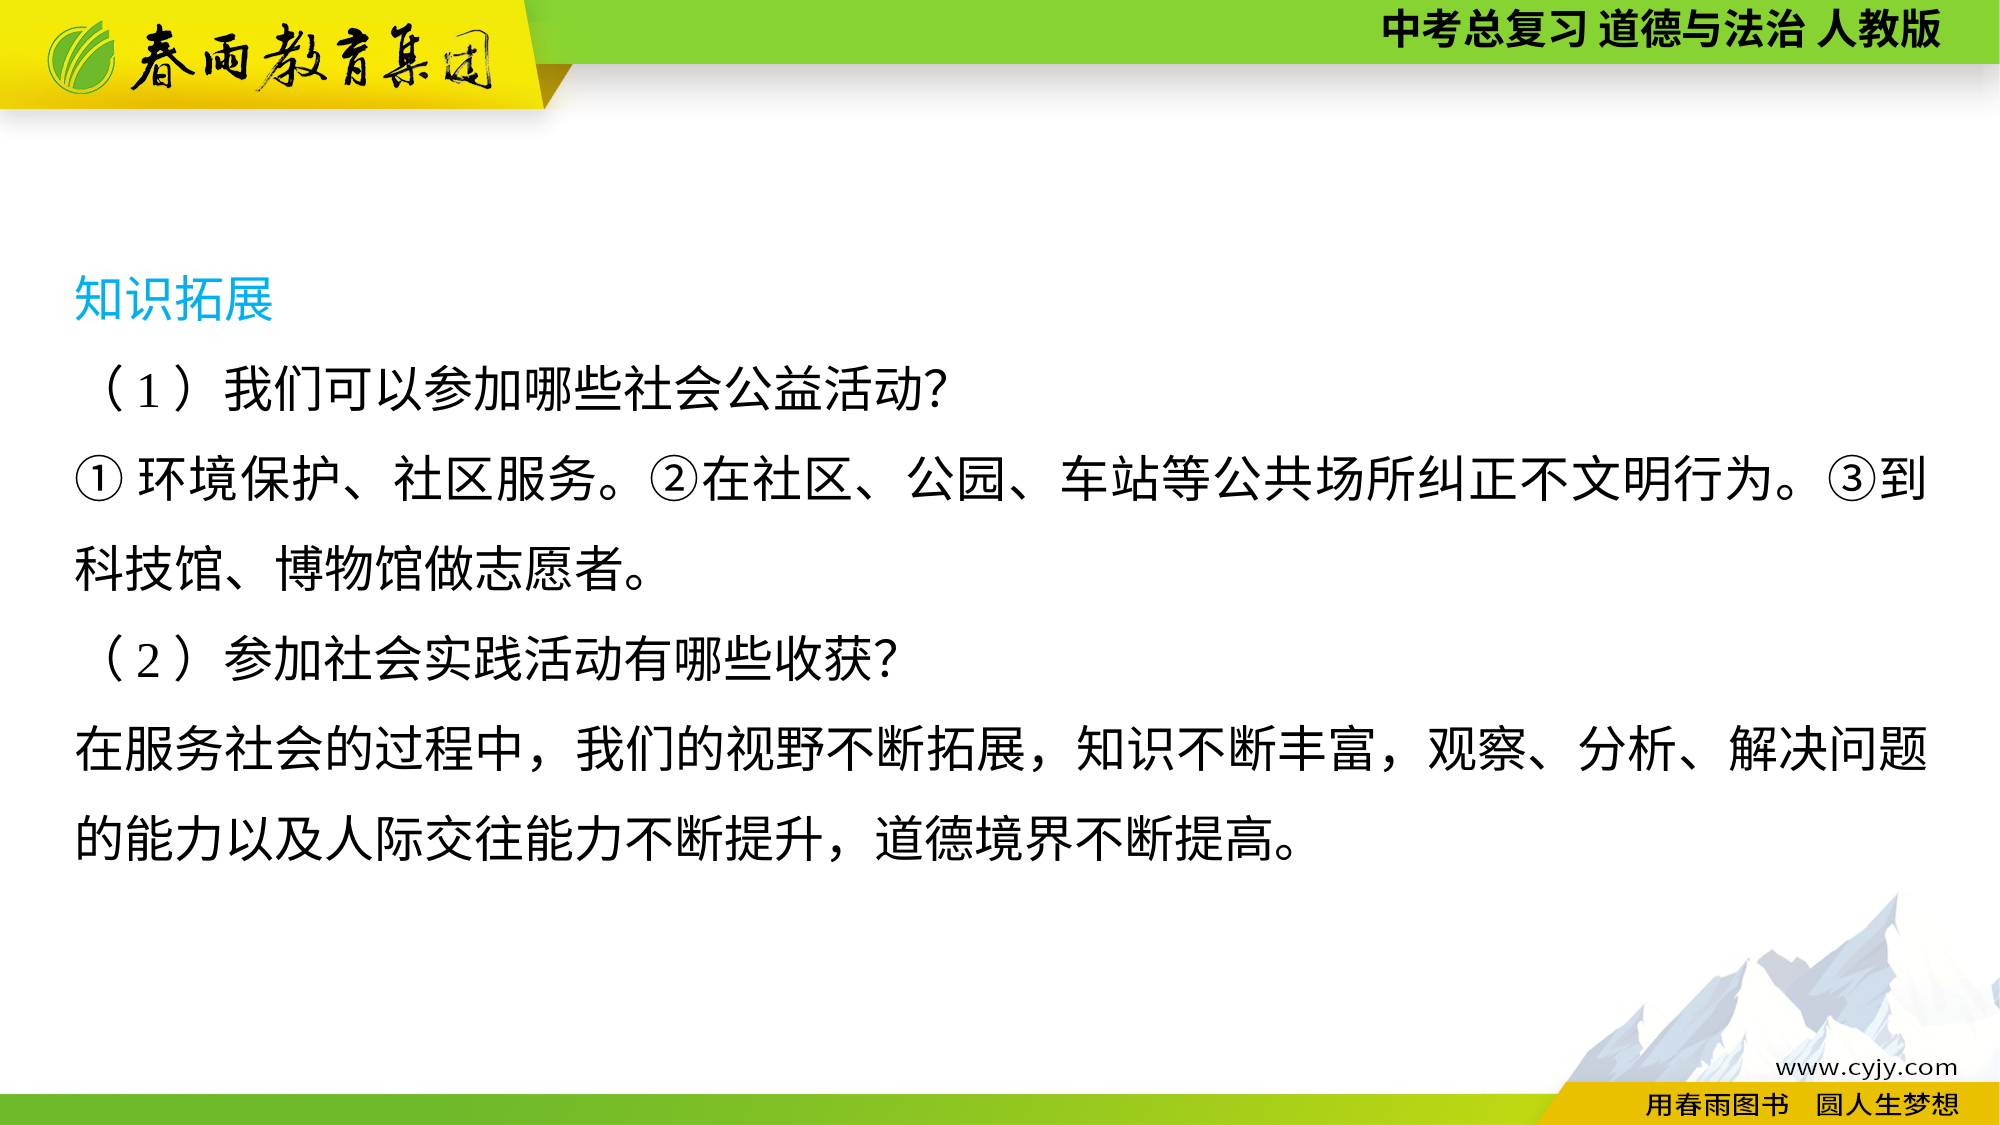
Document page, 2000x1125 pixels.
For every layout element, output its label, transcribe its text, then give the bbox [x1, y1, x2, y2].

list 知识拓展 （1）我们可以参加哪些社会公益活动？ ①环境保护、社区服务。②在社区、公园、车站等公共场所纠正不文明行为。③到科技馆、博物馆做志愿者。 （2）参加社会实践活动有哪些收获？ 在服务社会的过程中，我们的视野不断拓展，知识不断丰富，观察、分析、解决问题的能力以及人际交往能力不断提升，道德境界不断提高。 [59, 230, 1944, 882]
picture [0, 0, 2000, 1125]
